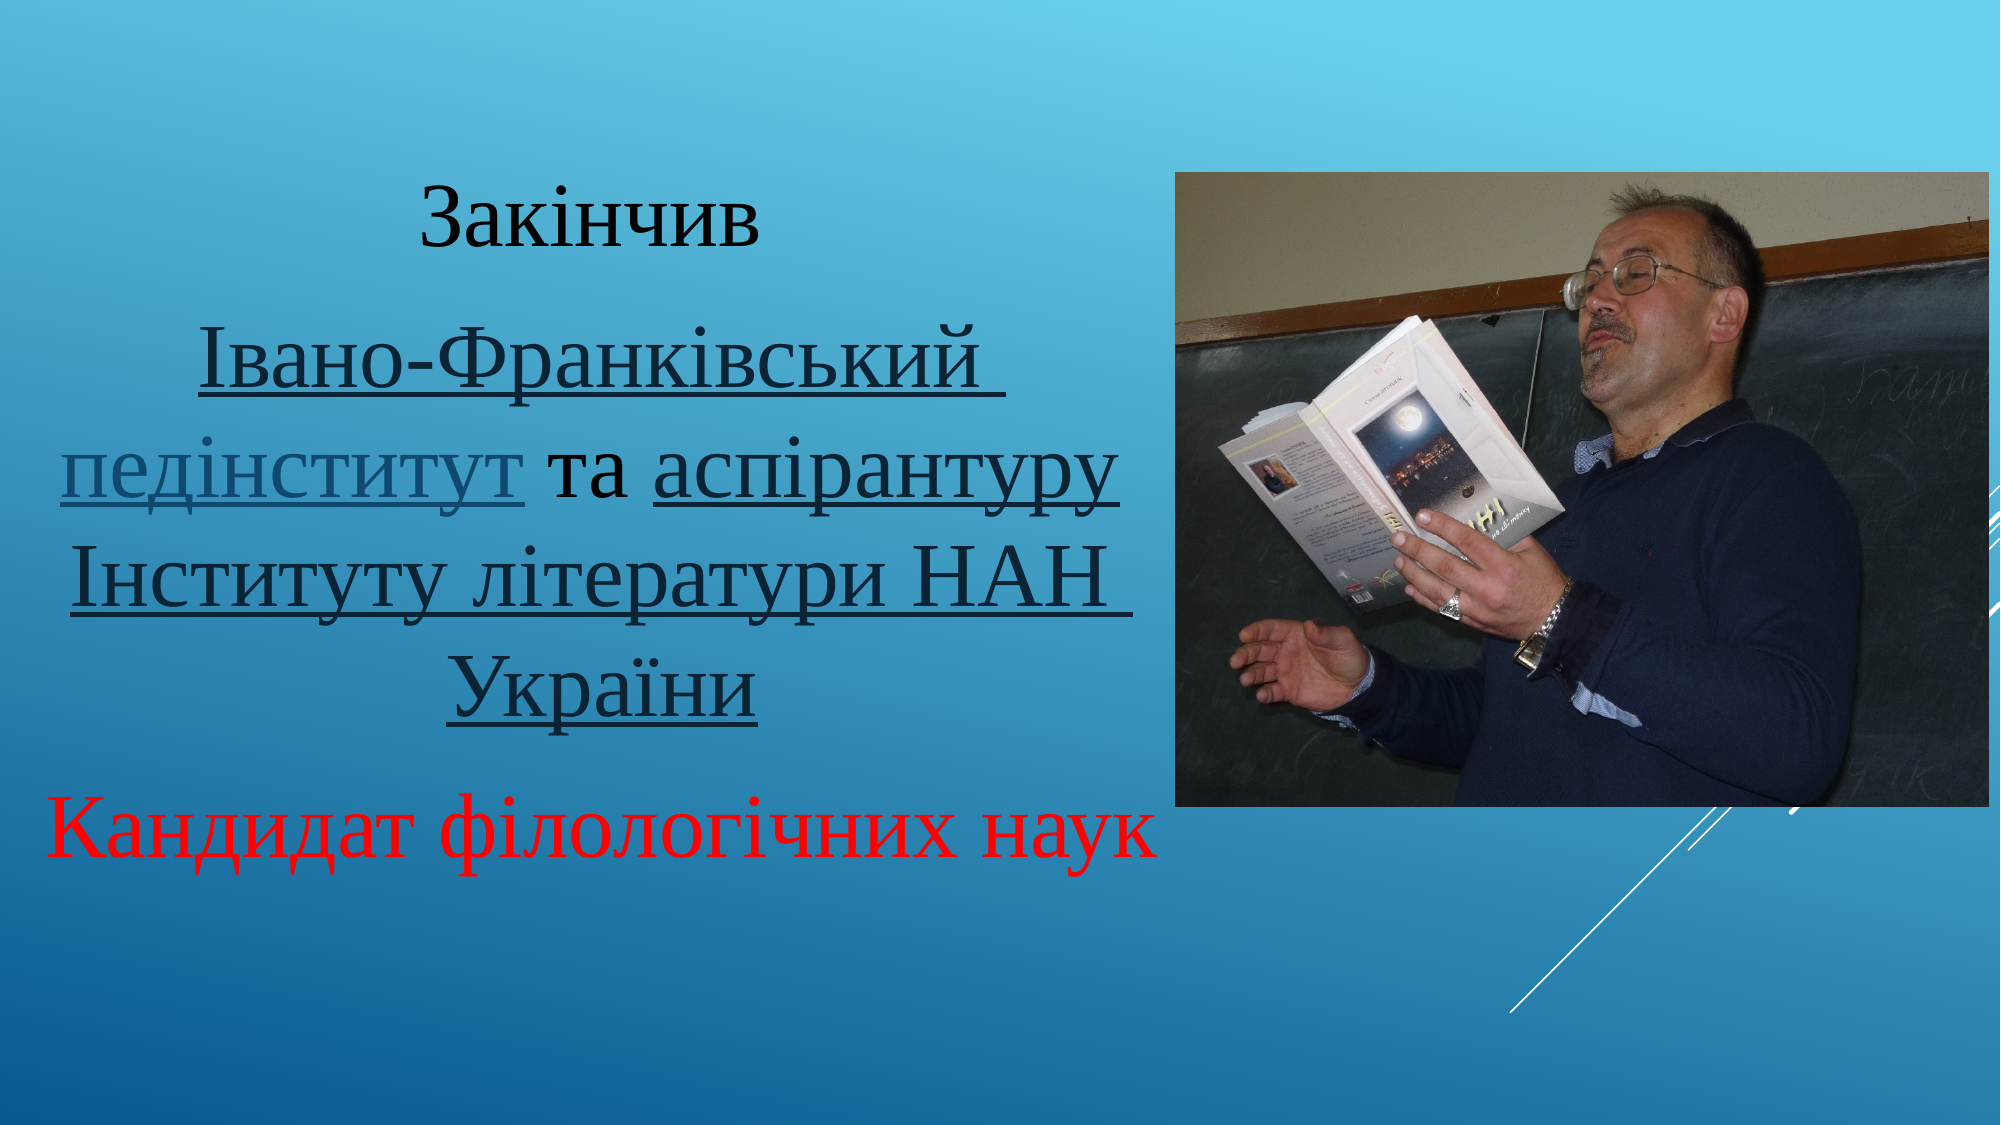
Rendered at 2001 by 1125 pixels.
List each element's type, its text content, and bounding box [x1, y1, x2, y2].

picture [1174, 172, 1989, 807]
list Закінчив Івано-Франківський педінститут та аспірантуру Інституту літератури НАН України Кандидат філологічних наук [28, 119, 1176, 912]
